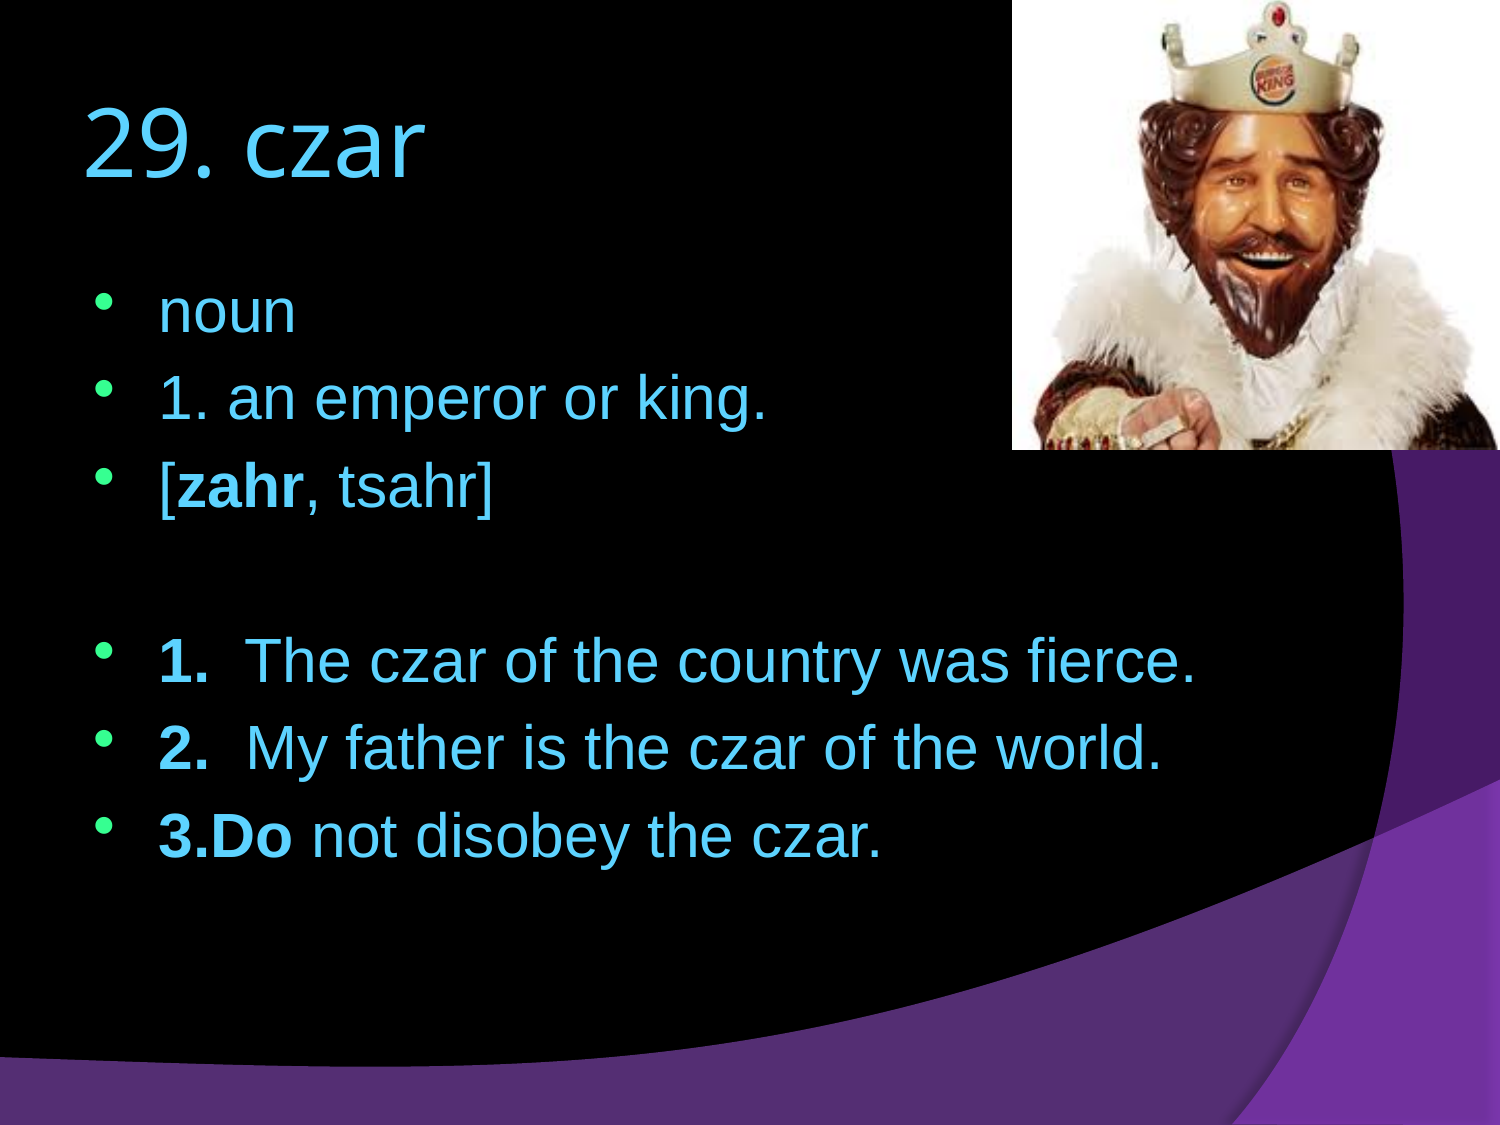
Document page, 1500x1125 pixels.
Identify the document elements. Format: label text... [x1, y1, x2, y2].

title 29. czar [75, 45, 1003, 233]
picture [1012, 0, 1500, 451]
list noun 1. an emperor or king. [zahr, tsahr] 1. The czar of the country was fierce. 2. My father is the czar of the world. 3.Do not disobey the czar. [75, 262, 1300, 1005]
